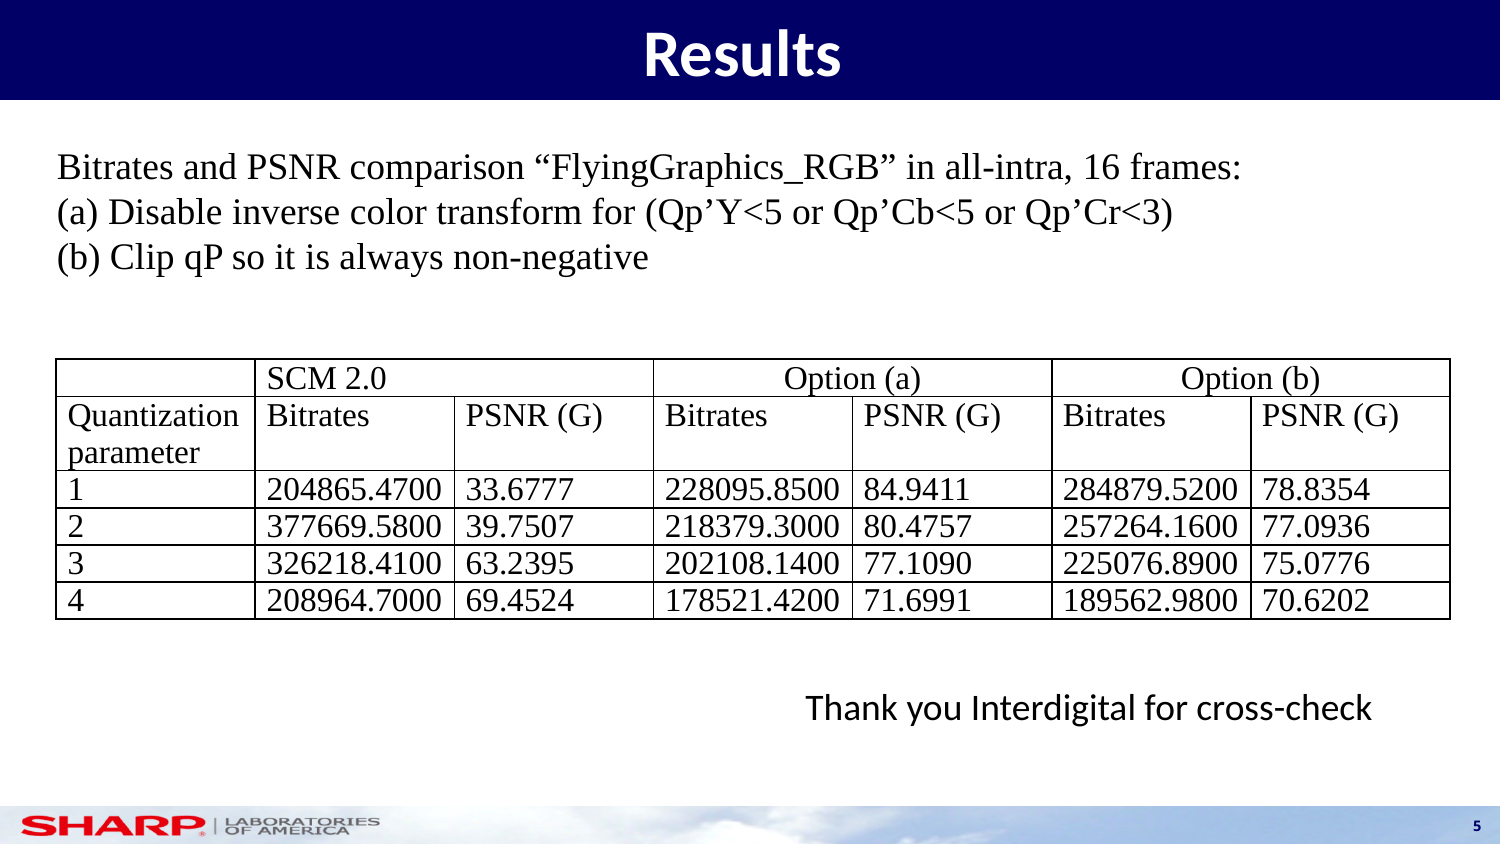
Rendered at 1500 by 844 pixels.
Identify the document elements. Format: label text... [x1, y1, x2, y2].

table_cell 75.0776 [1252, 546, 1449, 581]
table_cell 326218.4100 [256, 546, 454, 581]
table_header [57, 360, 254, 396]
table_cell 257264.1600 [1053, 509, 1250, 544]
table_cell 178521.4200 [654, 583, 852, 618]
table_cell 202108.1400 [654, 546, 852, 581]
table_cell 39.7507 [455, 509, 653, 544]
table_cell 2 [57, 509, 254, 544]
table_cell 218379.3000 [654, 509, 852, 544]
table_cell 77.0936 [1252, 509, 1449, 544]
table_cell 80.4757 [853, 509, 1051, 544]
table_cell 84.9411 [853, 471, 1051, 507]
table_header SCM 2.0 [256, 360, 653, 396]
picture [0, 806, 1500, 844]
table_cell 284879.5200 [1053, 471, 1250, 507]
table_cell PSNR (G) [1252, 397, 1449, 470]
table_cell 208964.7000 [256, 583, 454, 618]
table_cell 204865.4700 [256, 471, 454, 507]
table_cell 3 [57, 546, 254, 581]
table_cell 4 [57, 583, 254, 618]
table_cell Bitrates [1053, 397, 1250, 470]
table_cell PSNR (G) [853, 397, 1051, 470]
table_cell Bitrates [256, 397, 454, 470]
title Results [16, 0, 1484, 101]
table_cell 69.4524 [455, 583, 653, 618]
table_cell 377669.5800 [256, 509, 454, 544]
table_cell 33.6777 [455, 471, 653, 507]
table_cell 63.2395 [455, 546, 653, 581]
table_cell 225076.8900 [1053, 546, 1250, 581]
table_cell 228095.8500 [654, 471, 852, 507]
text_box Thank you Interdigital for cross-check [790, 675, 1388, 736]
table_cell 1 [57, 471, 254, 507]
table_header Option (a) [654, 360, 1051, 396]
table_header Option (b) [1053, 360, 1449, 396]
table_cell Bitrates [654, 397, 852, 470]
table_cell 189562.9800 [1053, 583, 1250, 618]
table_cell 70.6202 [1252, 583, 1449, 618]
table_cell PSNR (G) [455, 397, 653, 470]
table_cell Quantization parameter [57, 397, 254, 470]
table_cell 71.6991 [853, 583, 1051, 618]
table_cell 78.8354 [1252, 471, 1449, 507]
text_box Bitrates and PSNR comparison “FlyingGraphics_RGB” in all-intra, 16 frames: (a) Disable inverse color transform for (Qp’Y<5 or Qp’Cb<5 or Qp’Cr<3) (b) Clip qP so it is always non-negative [42, 134, 1456, 284]
table_cell 77.1090 [853, 546, 1051, 581]
